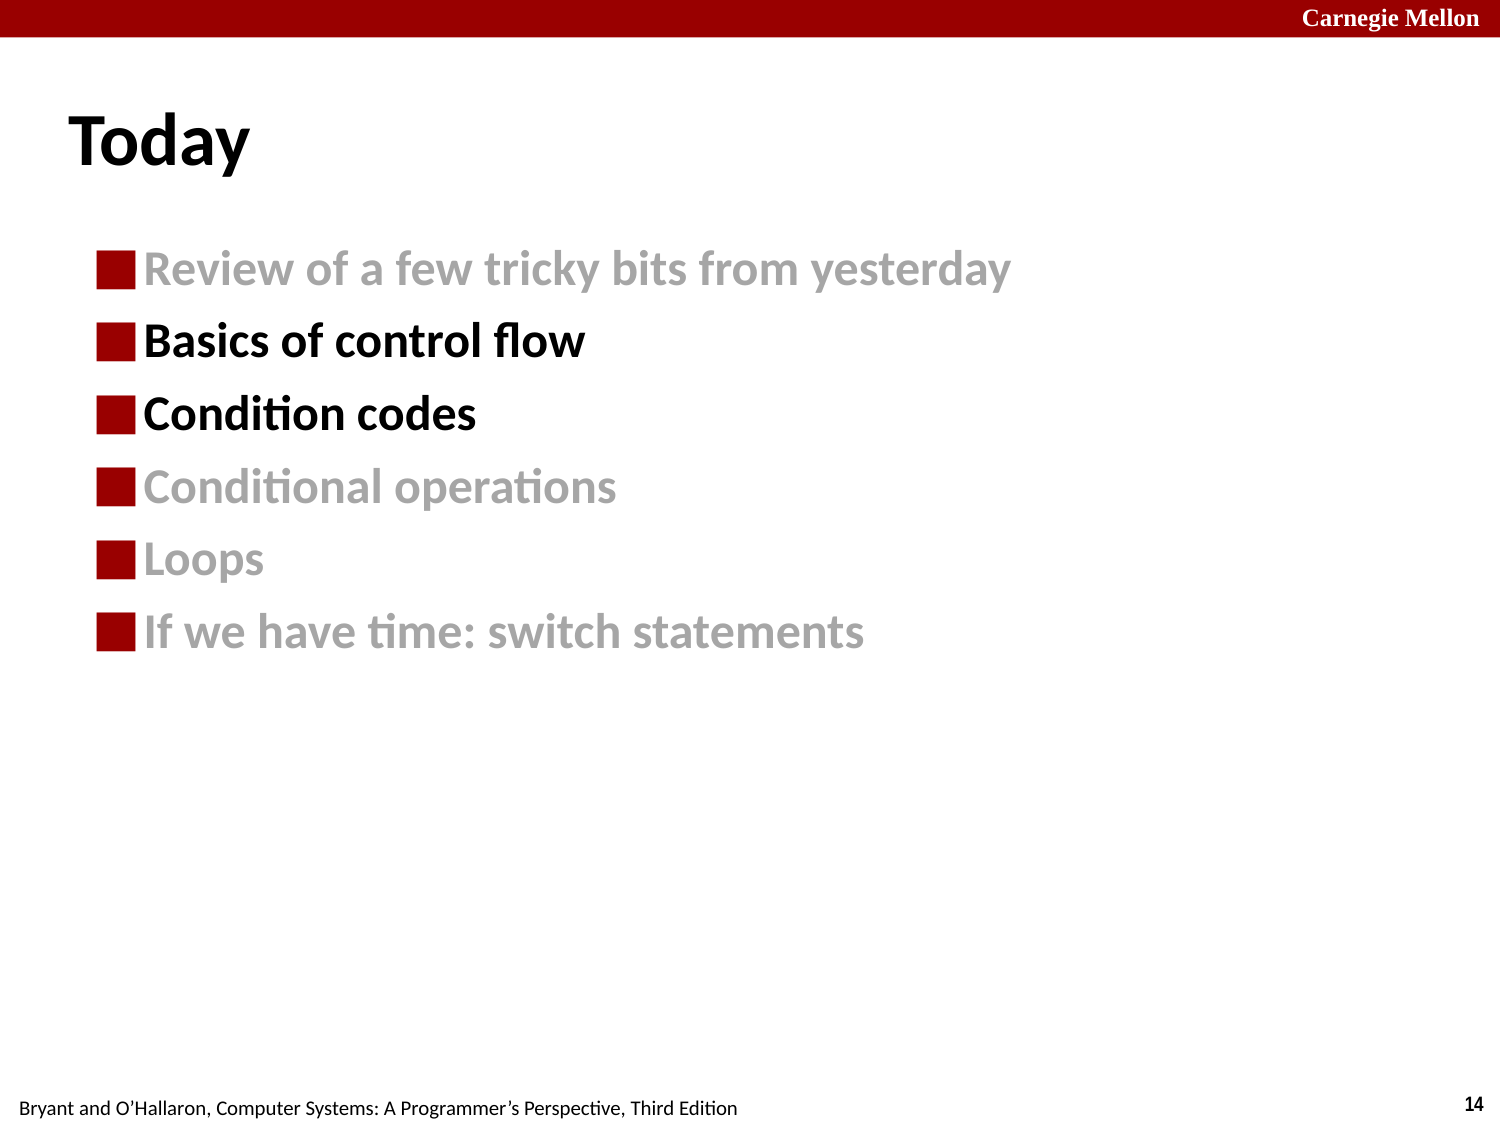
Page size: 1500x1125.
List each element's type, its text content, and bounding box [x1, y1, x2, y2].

list Review of a few tricky bits from yesterday Basics of control flow Condition codes Conditional operations Loops If we have time: switch statements [62, 229, 1438, 1121]
title Today [62, 41, 1438, 229]
